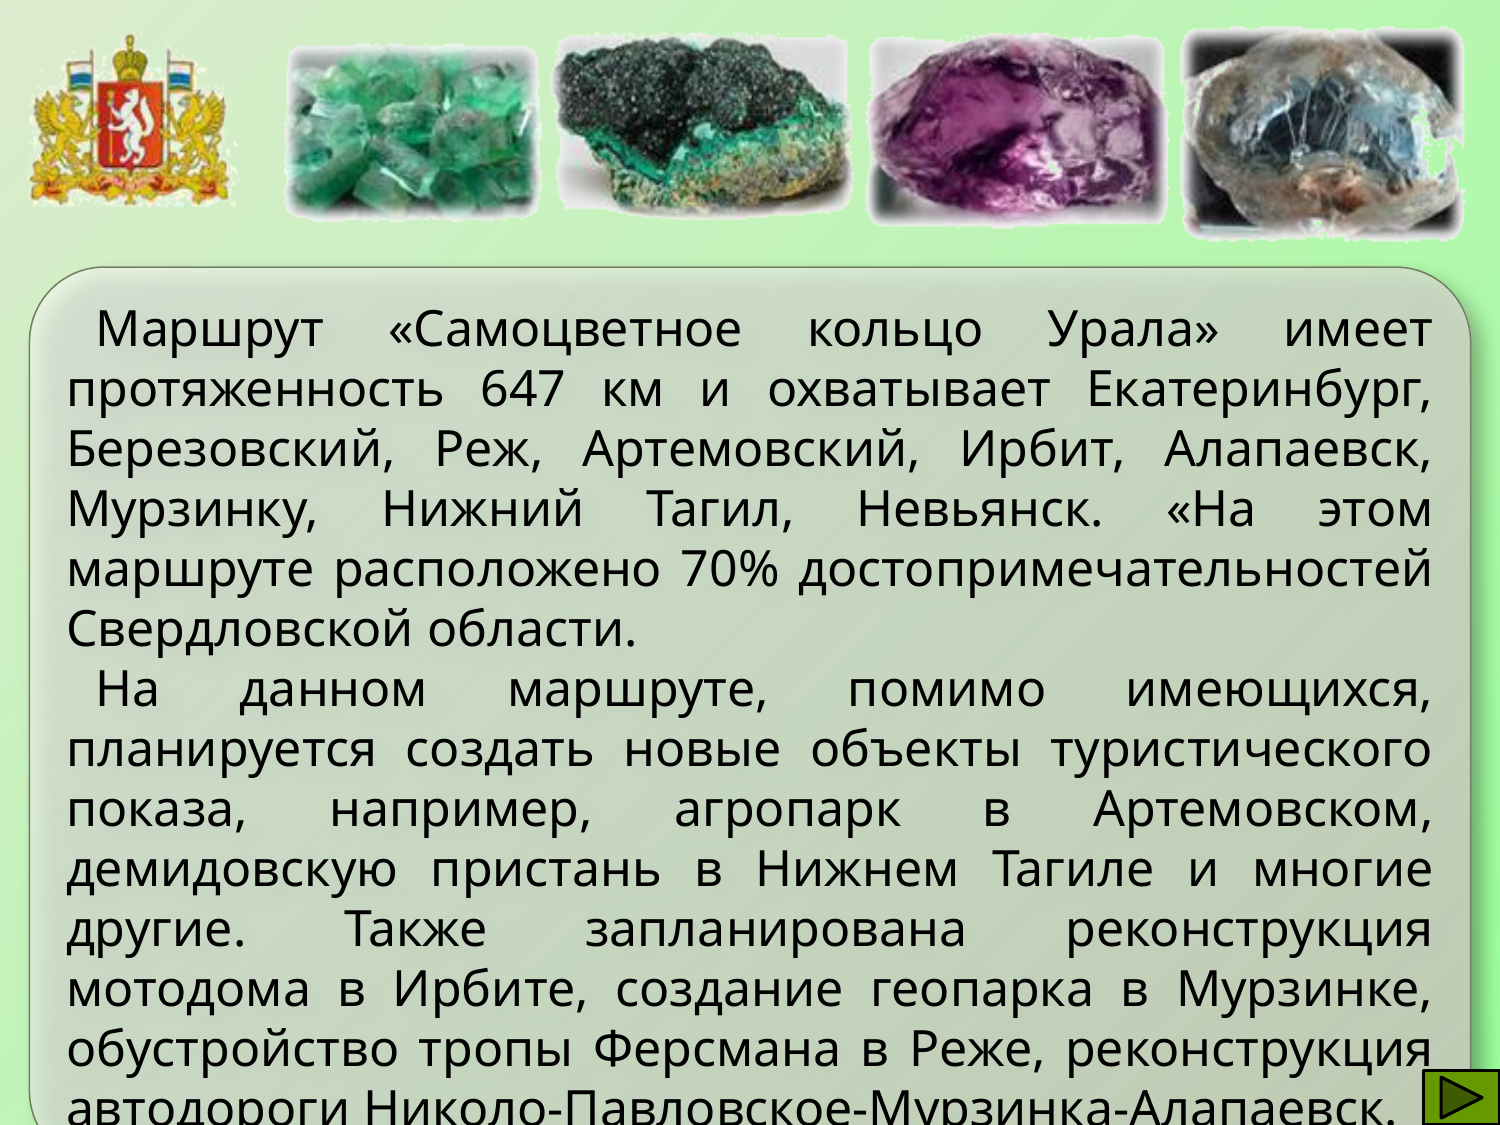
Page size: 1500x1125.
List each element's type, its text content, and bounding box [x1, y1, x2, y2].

picture [0, 0, 1500, 244]
text_box Маршрут «Самоцветное кольцо Урала» имеет протяженность 647 км и охватывает Екатеринбург, Березовский, Реж, Артемовский, Ирбит, Алапаевск, Мурзинку, Нижний Тагил, Невьянск. «На этом маршруте расположено 70% достопримечательностей Свердловской области. На данном маршруте, помимо имеющихся, планируется создать новые объекты туристического показа, например, агропарк в Артемовском, демидовскую пристань в Нижнем Тагиле и многие другие. Также запланирована реконструкция мотодома в Ирбите, создание геопарка в Мурзинке, обустройство тропы Ферсмана в Реже, реконструкция автодороги Николо-Павловское-Мурзинка-Алапаевск. [28, 288, 1472, 1125]
text_box [1421, 1068, 1500, 1125]
